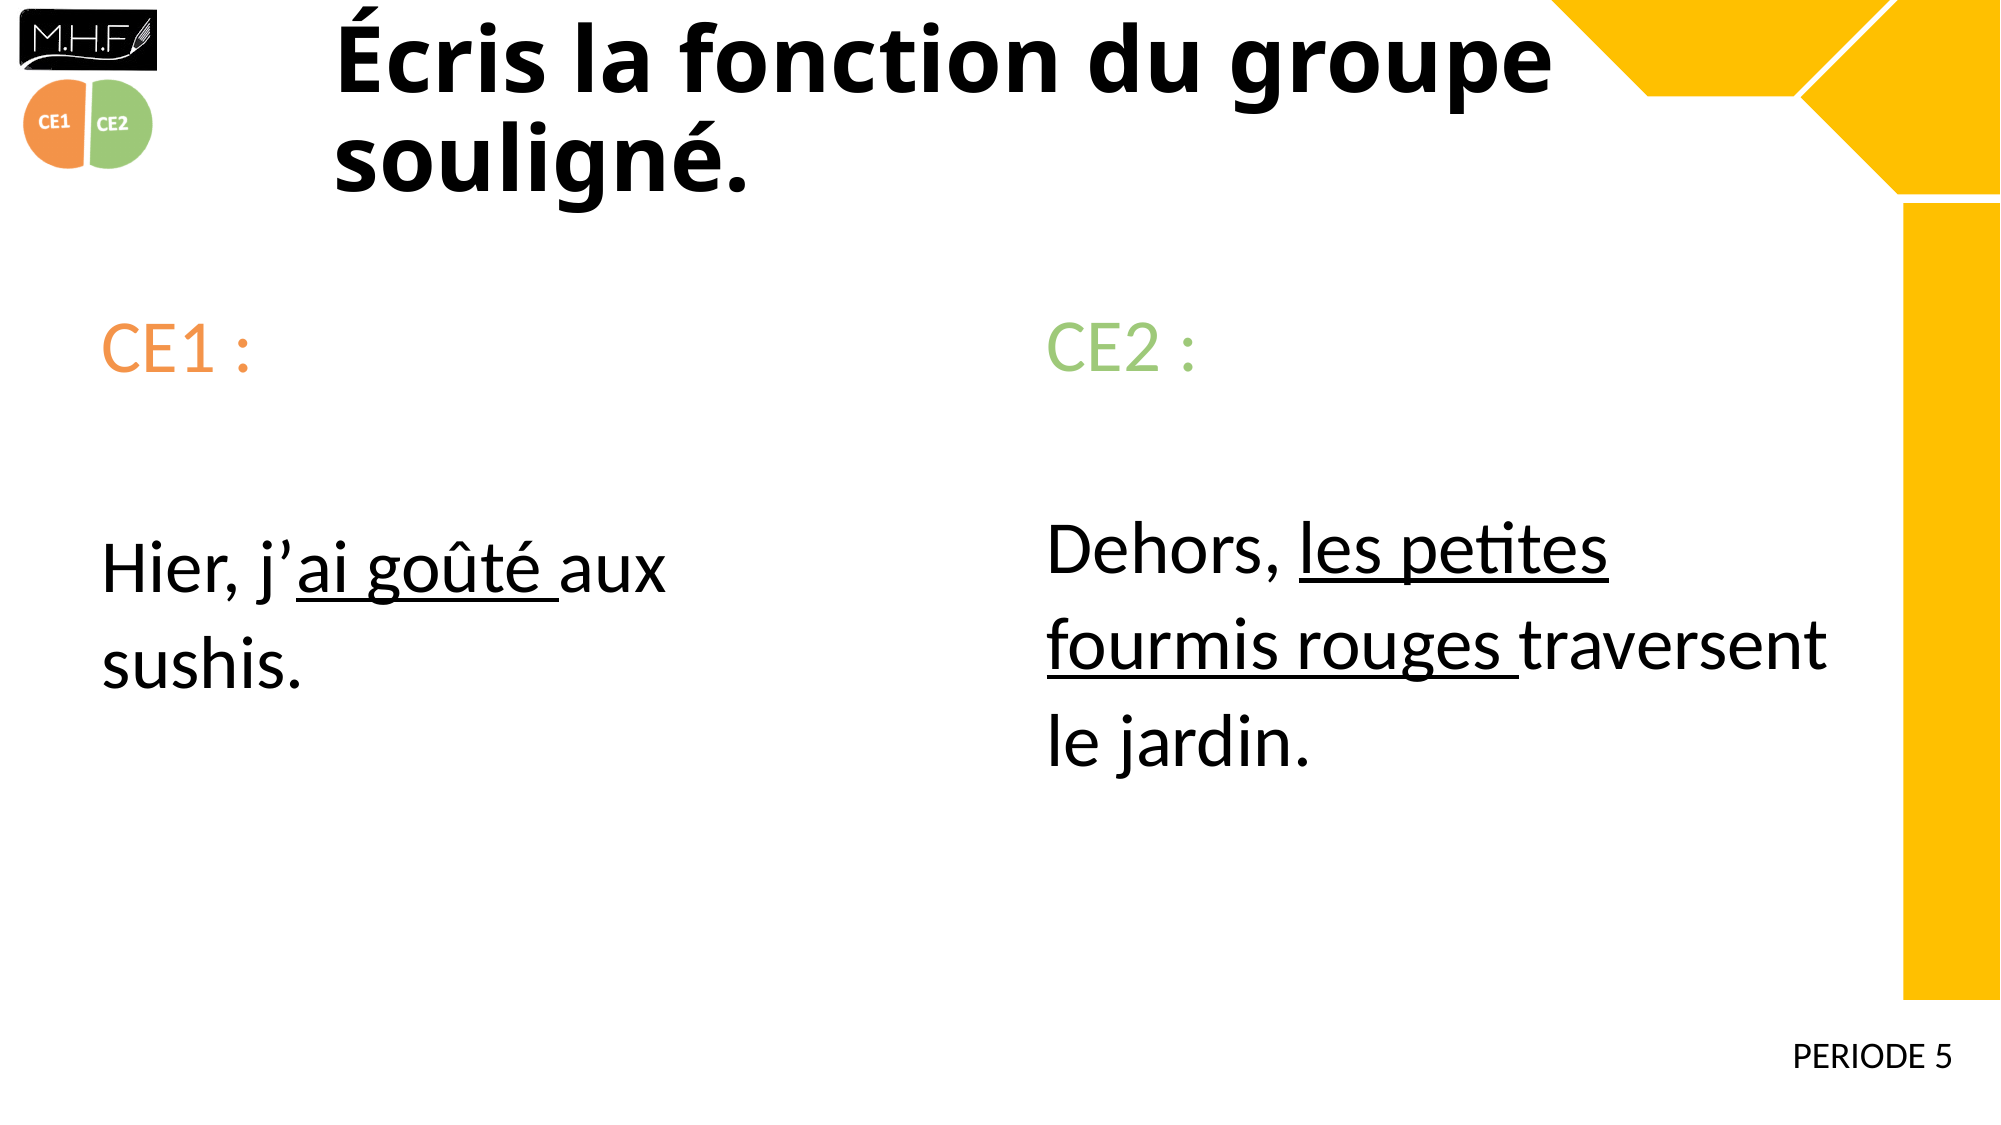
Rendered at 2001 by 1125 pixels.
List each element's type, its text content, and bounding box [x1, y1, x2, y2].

text_box [1799, 0, 2000, 196]
title Écris la fonction du groupe souligné. [318, 3, 1865, 221]
text_box [1549, 0, 1892, 98]
text_box CE2 : Dehors, les petites fourmis rouges traversent le jardin. [1031, 299, 1853, 1014]
text_box PERIODE 5 [1364, 1023, 1969, 1125]
picture [1, 7, 177, 207]
text_box [1902, 202, 2000, 1001]
list CE1 : Hier, j’ai goûté aux sushis. [86, 300, 897, 1015]
